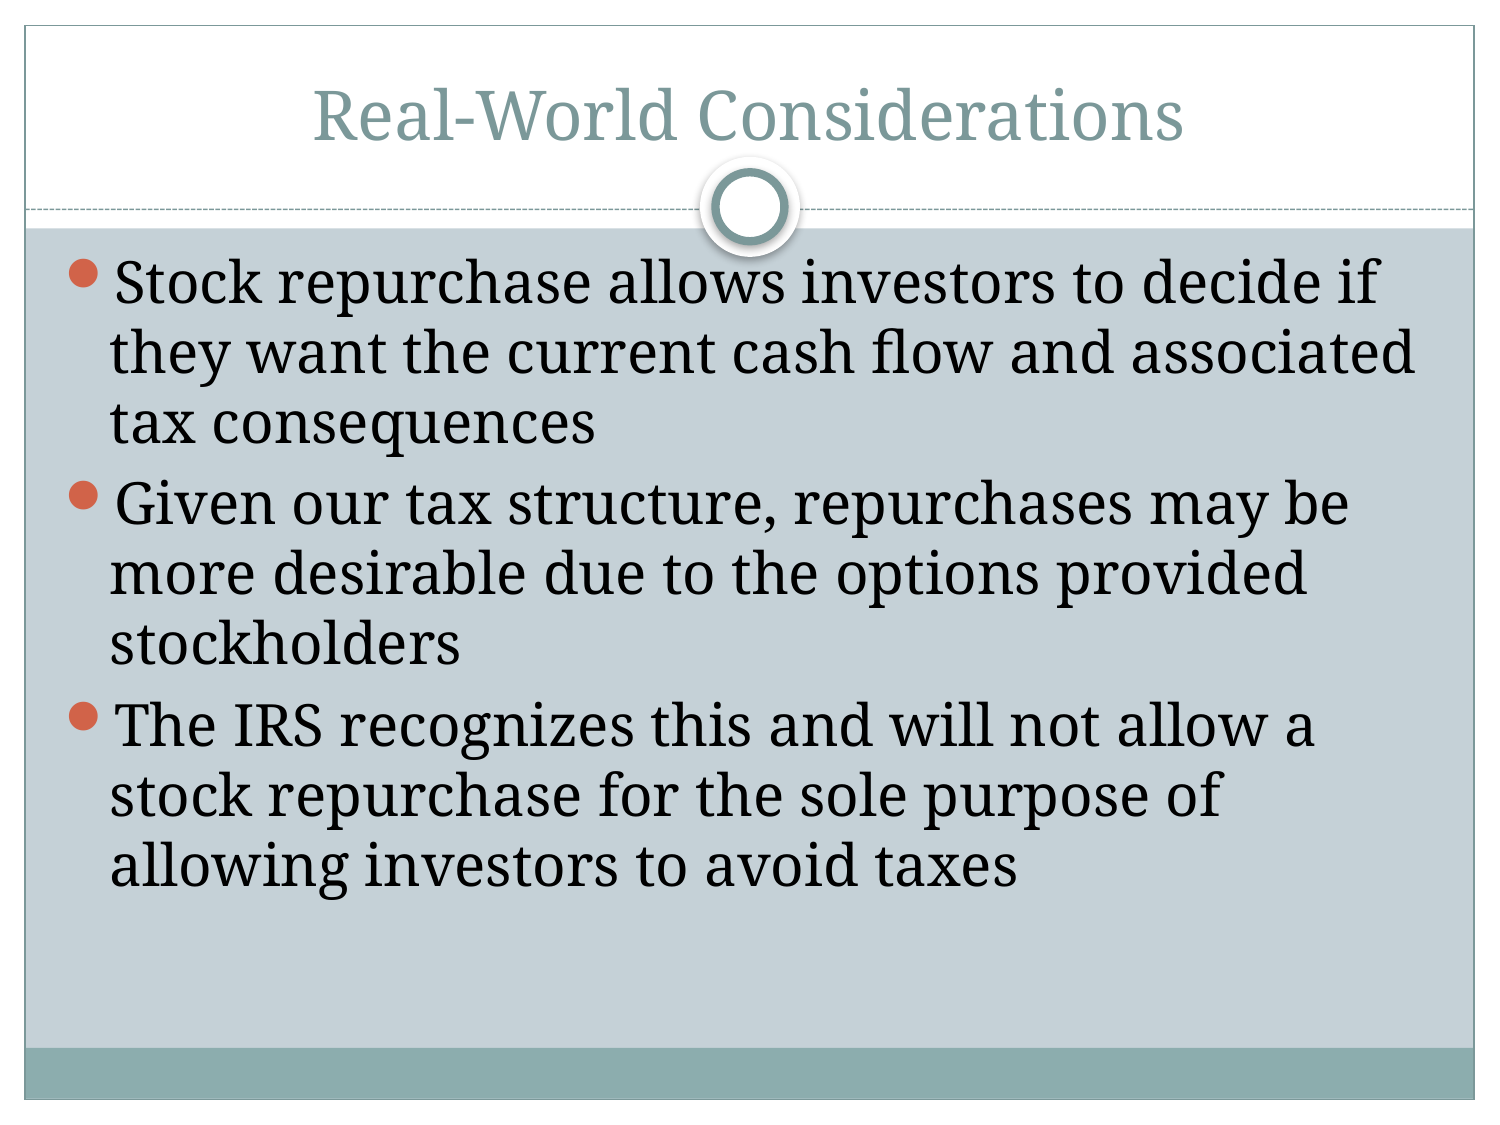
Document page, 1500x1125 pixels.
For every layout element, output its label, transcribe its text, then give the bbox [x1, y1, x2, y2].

list Stock repurchase allows investors to decide if they want the current cash flow and associated tax consequences Given our tax structure, repurchases may be more desirable due to the options provided stockholders The IRS recognizes this and will not allow a stock repurchase for the sole purpose of allowing investors to avoid taxes [50, 237, 1450, 981]
title Real-World Considerations [49, 37, 1450, 162]
